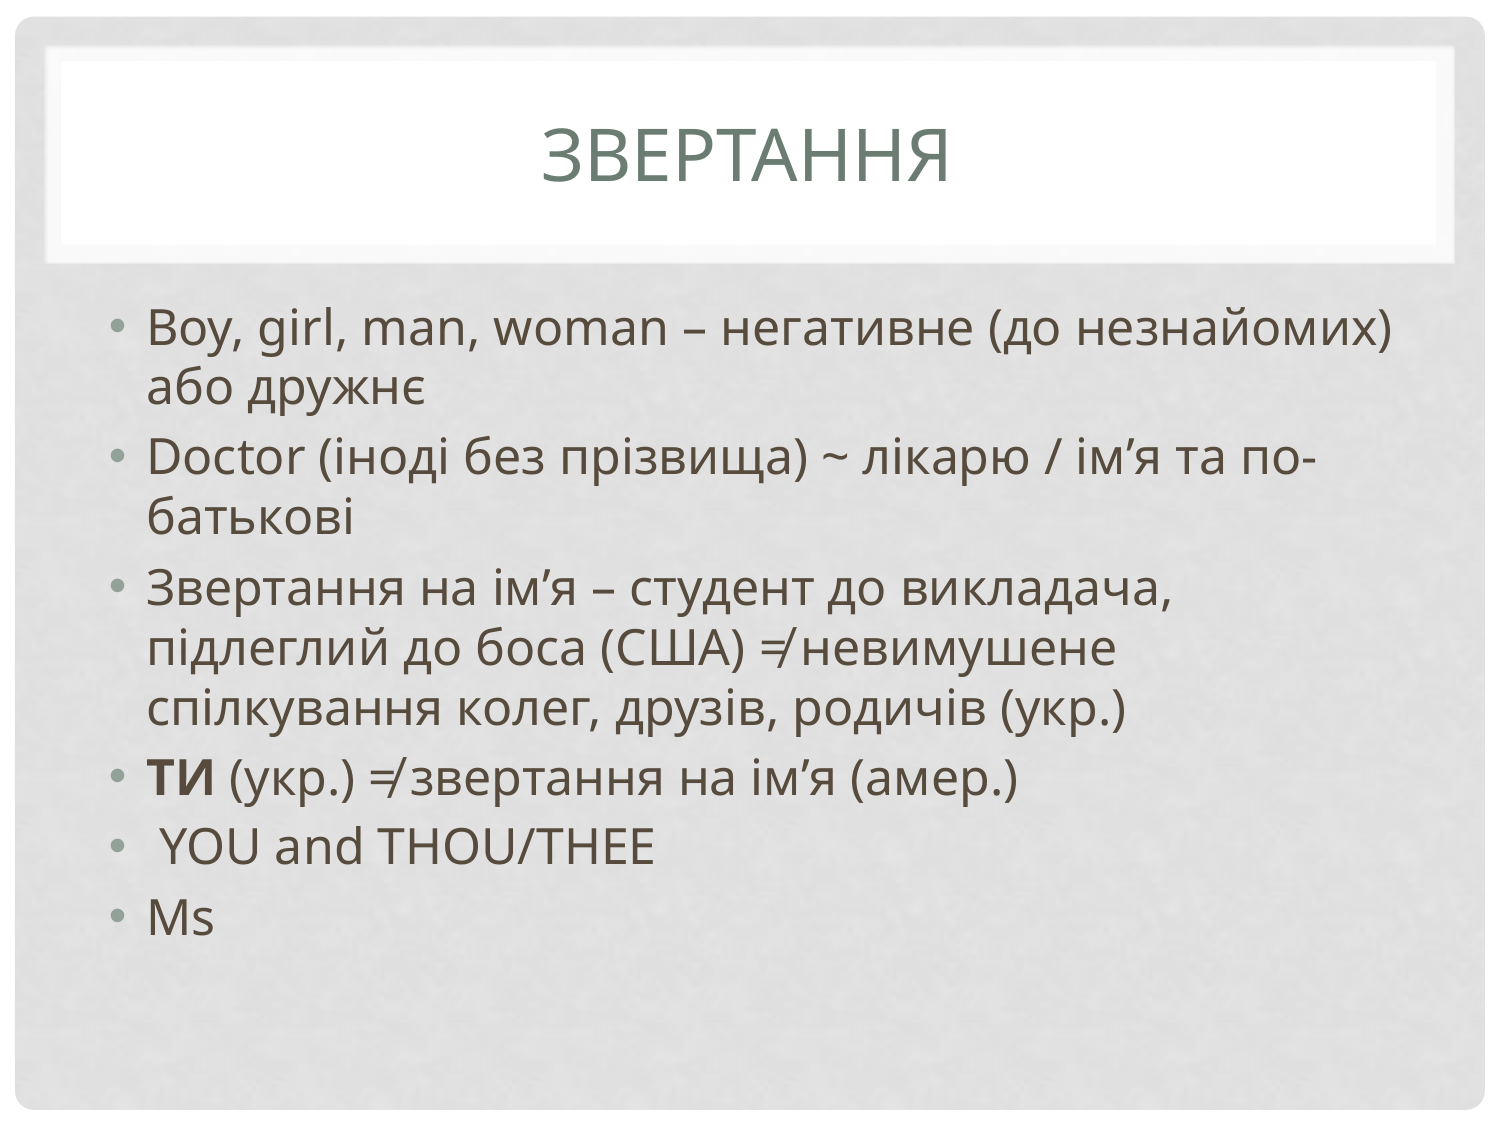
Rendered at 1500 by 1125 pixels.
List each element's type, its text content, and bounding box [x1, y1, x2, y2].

title звертання [69, 66, 1425, 238]
list Boy, girl, man, woman – негативне (до незнайомих) або дружнє Doctor (іноді без прізвища) ~ лікарю / ім’я та по-батькові Звертання на ім’я – студент до викладача, підлеглий до боса (США) ≠ невимушене спілкування колег, друзів, родичів (укр.) ТИ (укр.) ≠ звертання на ім’я (амер.) YOU and THOU/THEE Ms [75, 287, 1425, 1005]
